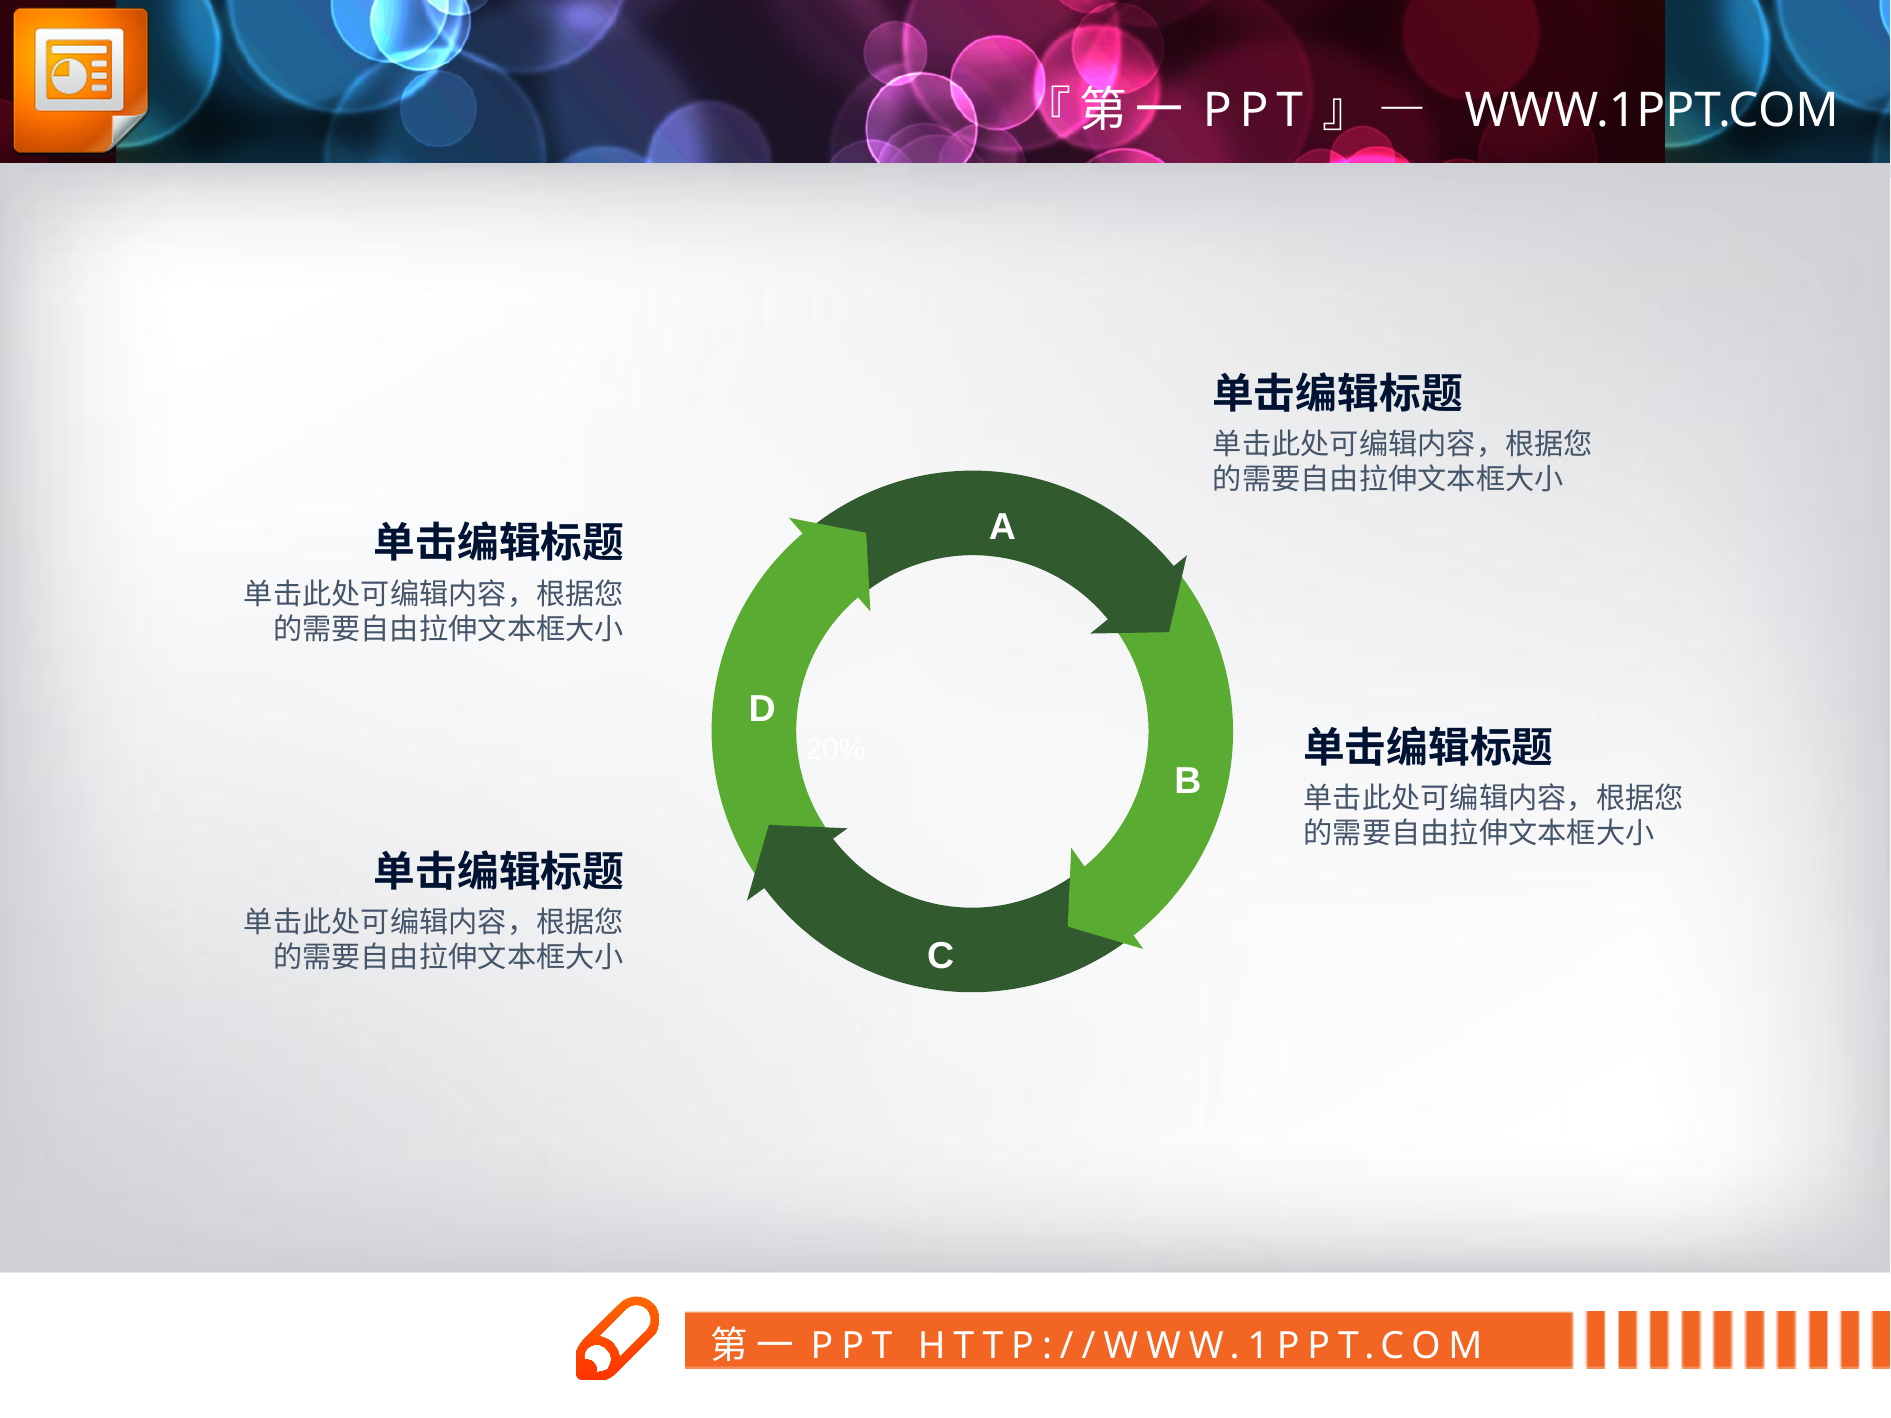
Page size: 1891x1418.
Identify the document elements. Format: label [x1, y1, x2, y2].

picture [0, 0, 1891, 1275]
picture [685, 1311, 1891, 1369]
text_box [240, 515, 625, 647]
text_box [711, 470, 1234, 993]
text_box [240, 843, 625, 975]
text_box [1211, 366, 1596, 497]
text_box [1302, 720, 1687, 850]
